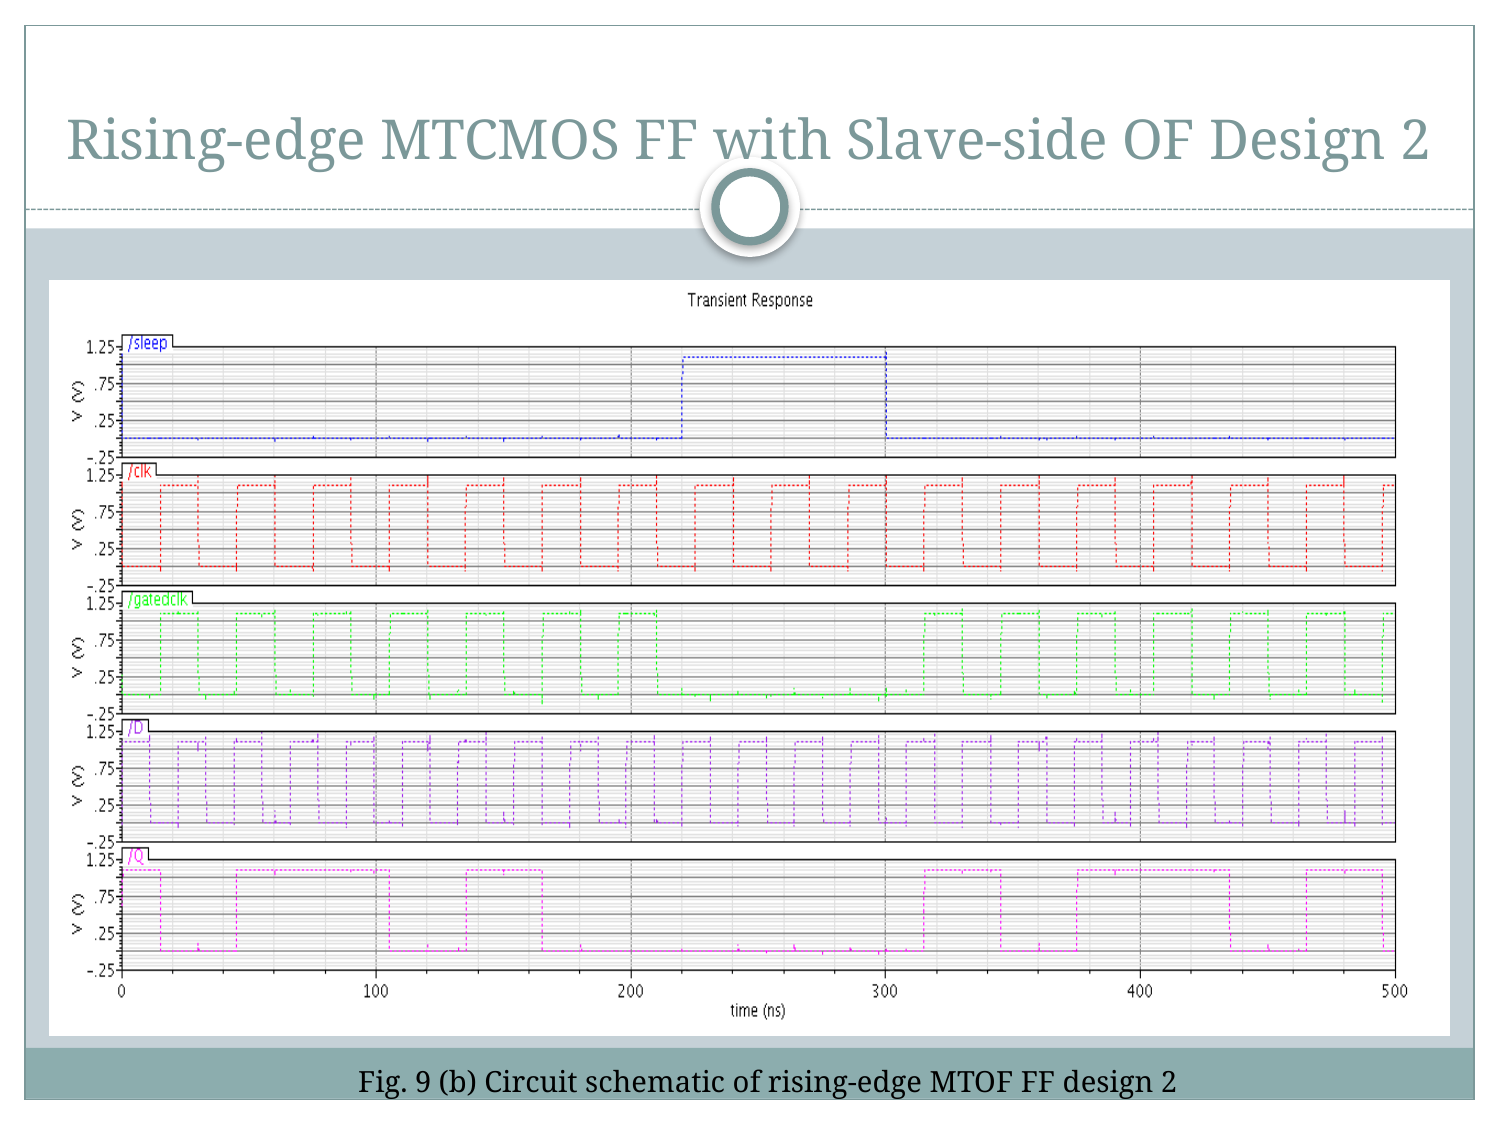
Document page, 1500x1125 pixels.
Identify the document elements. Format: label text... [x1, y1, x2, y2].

text_box Fig. 9 (b) Circuit schematic of rising-edge MTOF FF design 2 [343, 1055, 1396, 1106]
picture [49, 280, 1450, 1037]
title Rising-edge MTCMOS FF with Slave-side OF Design 2 [49, 53, 1450, 179]
